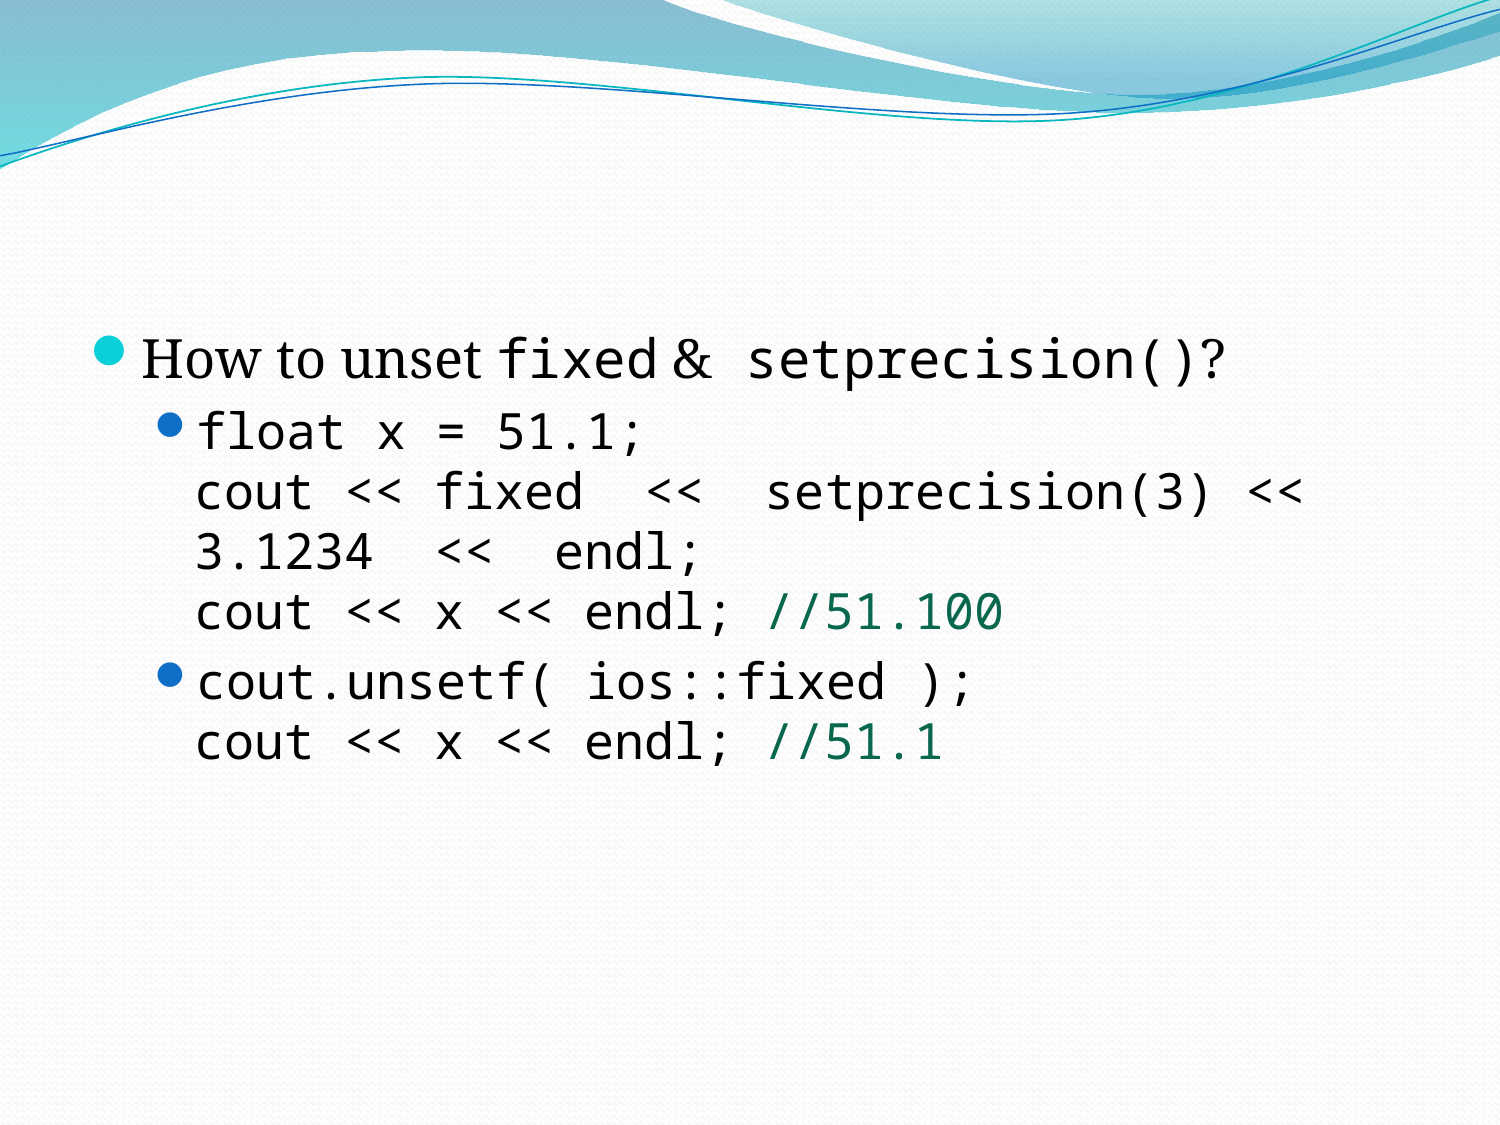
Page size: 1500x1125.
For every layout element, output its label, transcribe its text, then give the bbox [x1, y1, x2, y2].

list How to unset fixed & setprecision()? float x = 51.1; cout << fixed << setprecision(3) << 3.1234 << endl; cout << x << endl; //51.100 cout.unsetf( ios::fixed ); cout << x << endl; //51.1 [75, 317, 1425, 1038]
